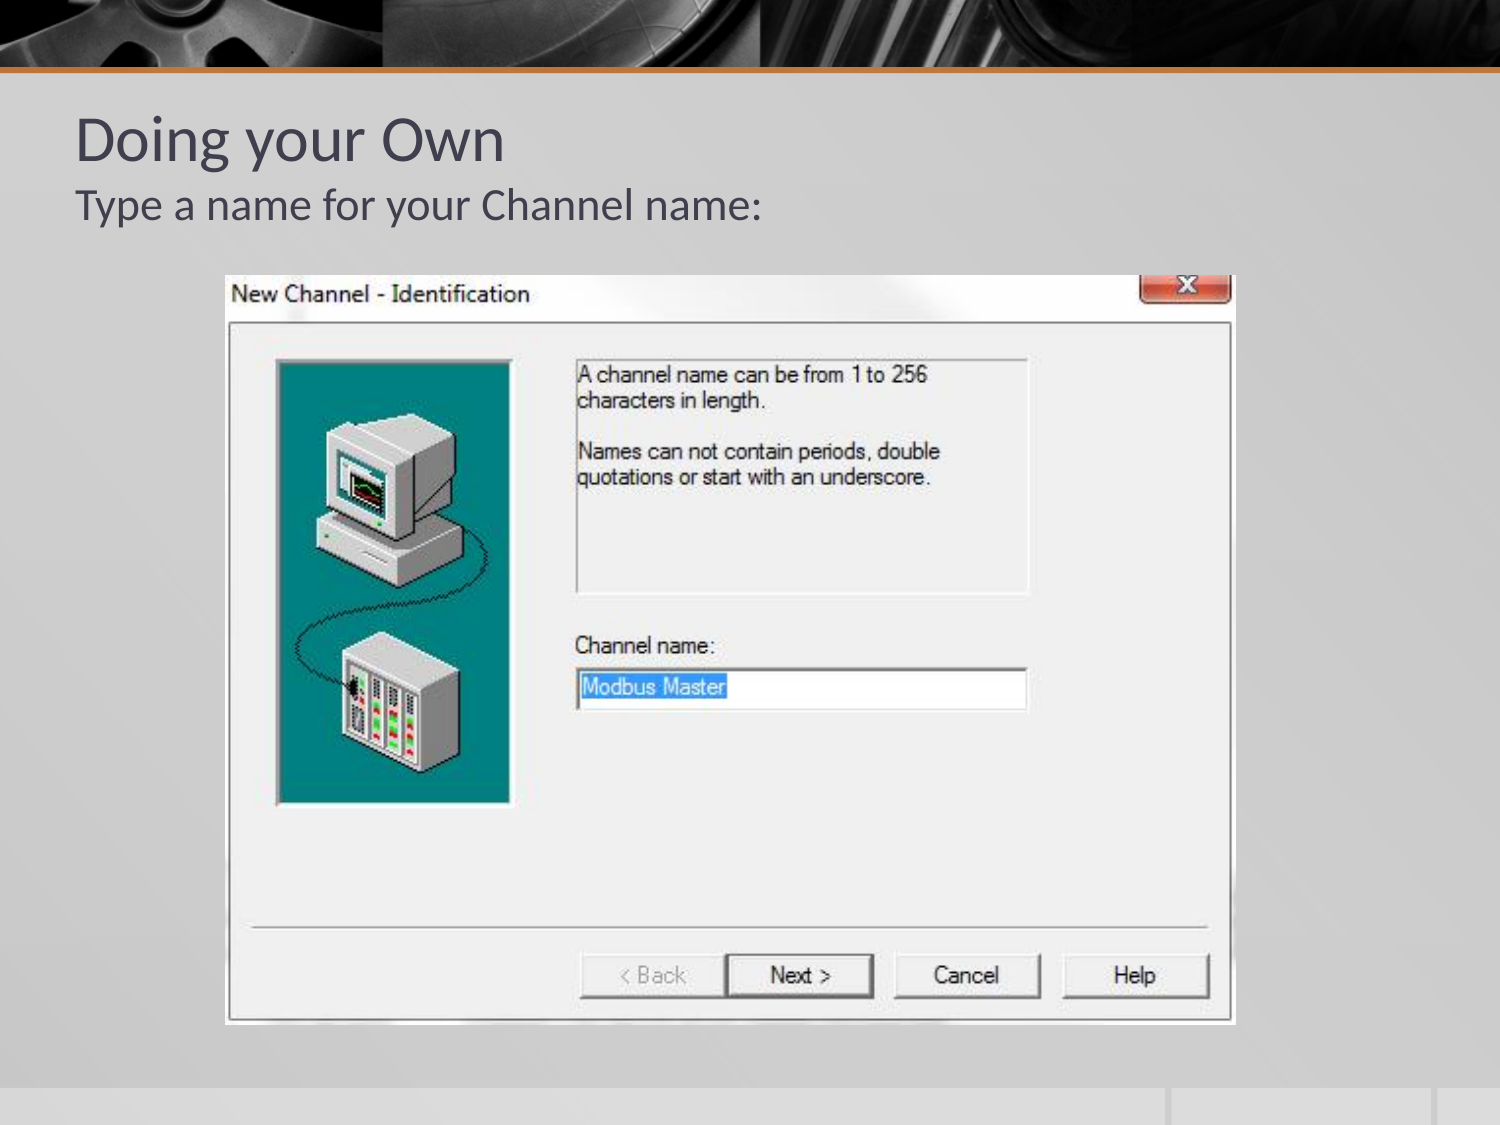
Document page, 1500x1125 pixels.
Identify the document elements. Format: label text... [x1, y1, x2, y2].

picture [0, 0, 1500, 67]
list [224, 275, 1236, 1026]
title Doing your Own Type a name for your Channel name: [75, 87, 1425, 238]
